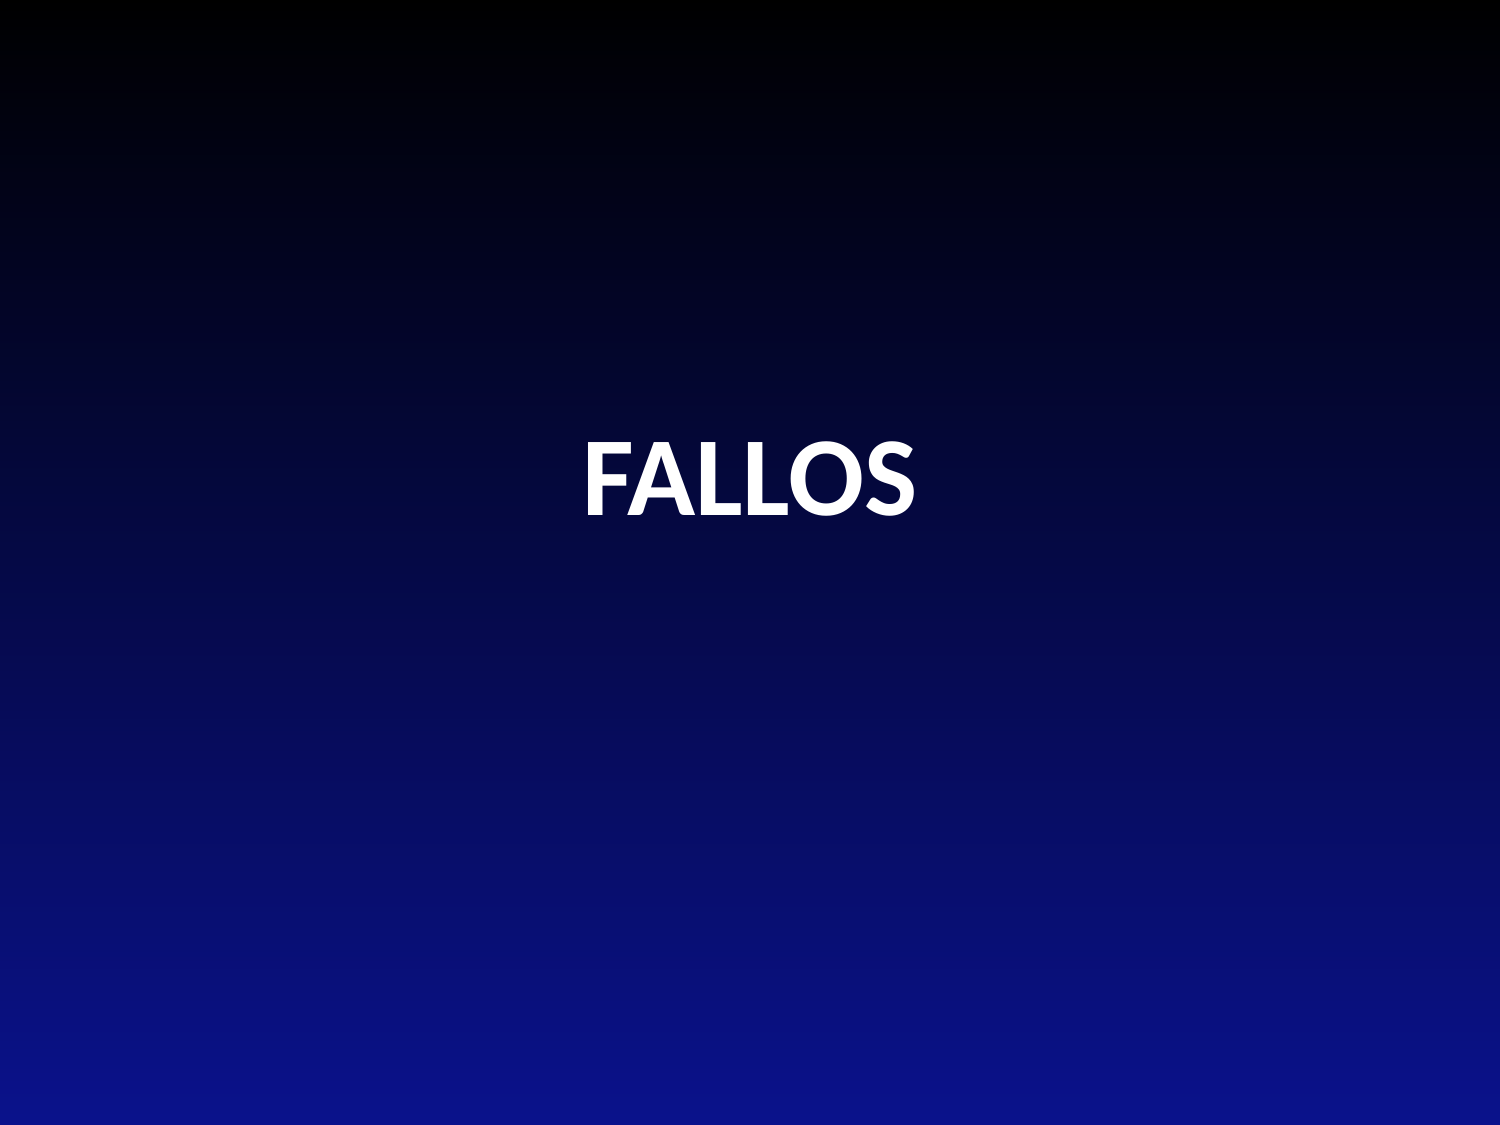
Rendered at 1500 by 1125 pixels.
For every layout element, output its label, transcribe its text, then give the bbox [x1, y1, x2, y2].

title FALLOS [112, 349, 1388, 591]
